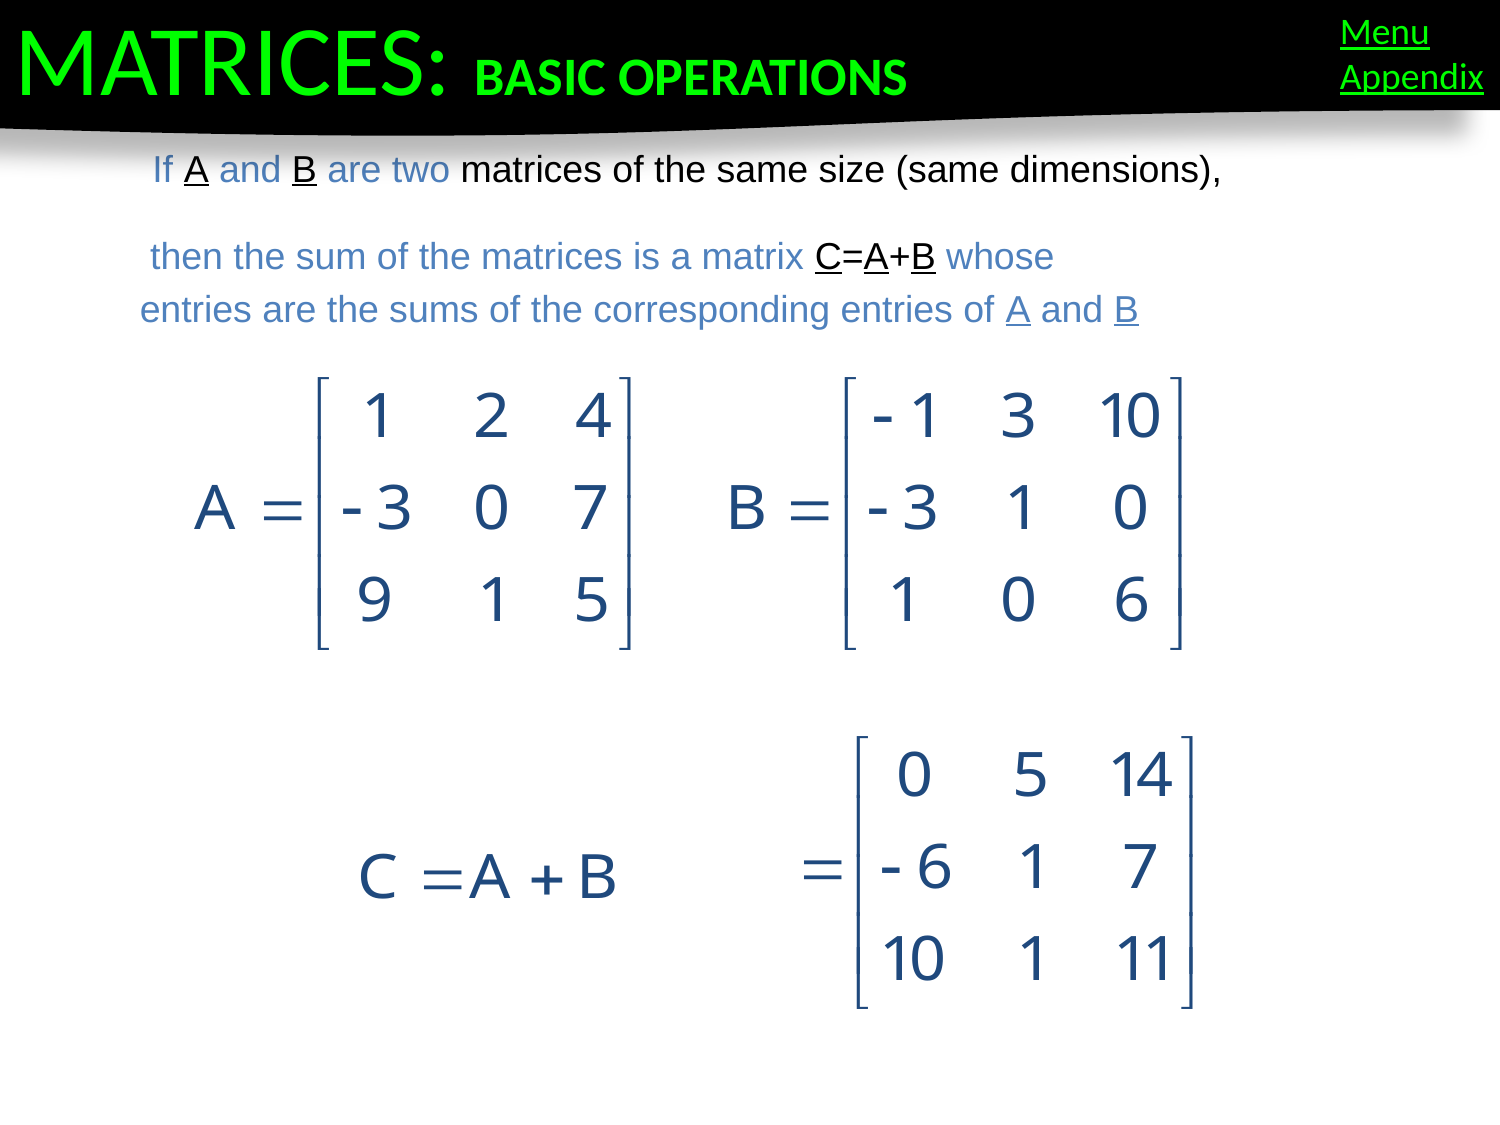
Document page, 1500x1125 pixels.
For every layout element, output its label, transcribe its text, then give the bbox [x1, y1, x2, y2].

text_box then the sum of the matrices is a matrix C=A+B whose entries are the sums of the corresponding entries of A and B [50, 224, 1438, 338]
text_box [24, 150, 1463, 1088]
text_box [187, 365, 1208, 663]
text_box MATRICES: BASIC OPERATIONS [0, 0, 1500, 138]
text_box If A and B are two matrices of the same size (same dimensions), [62, 152, 1450, 198]
text_box Menu Appendix [1324, 0, 1499, 105]
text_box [349, 837, 626, 915]
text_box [787, 724, 1220, 1022]
